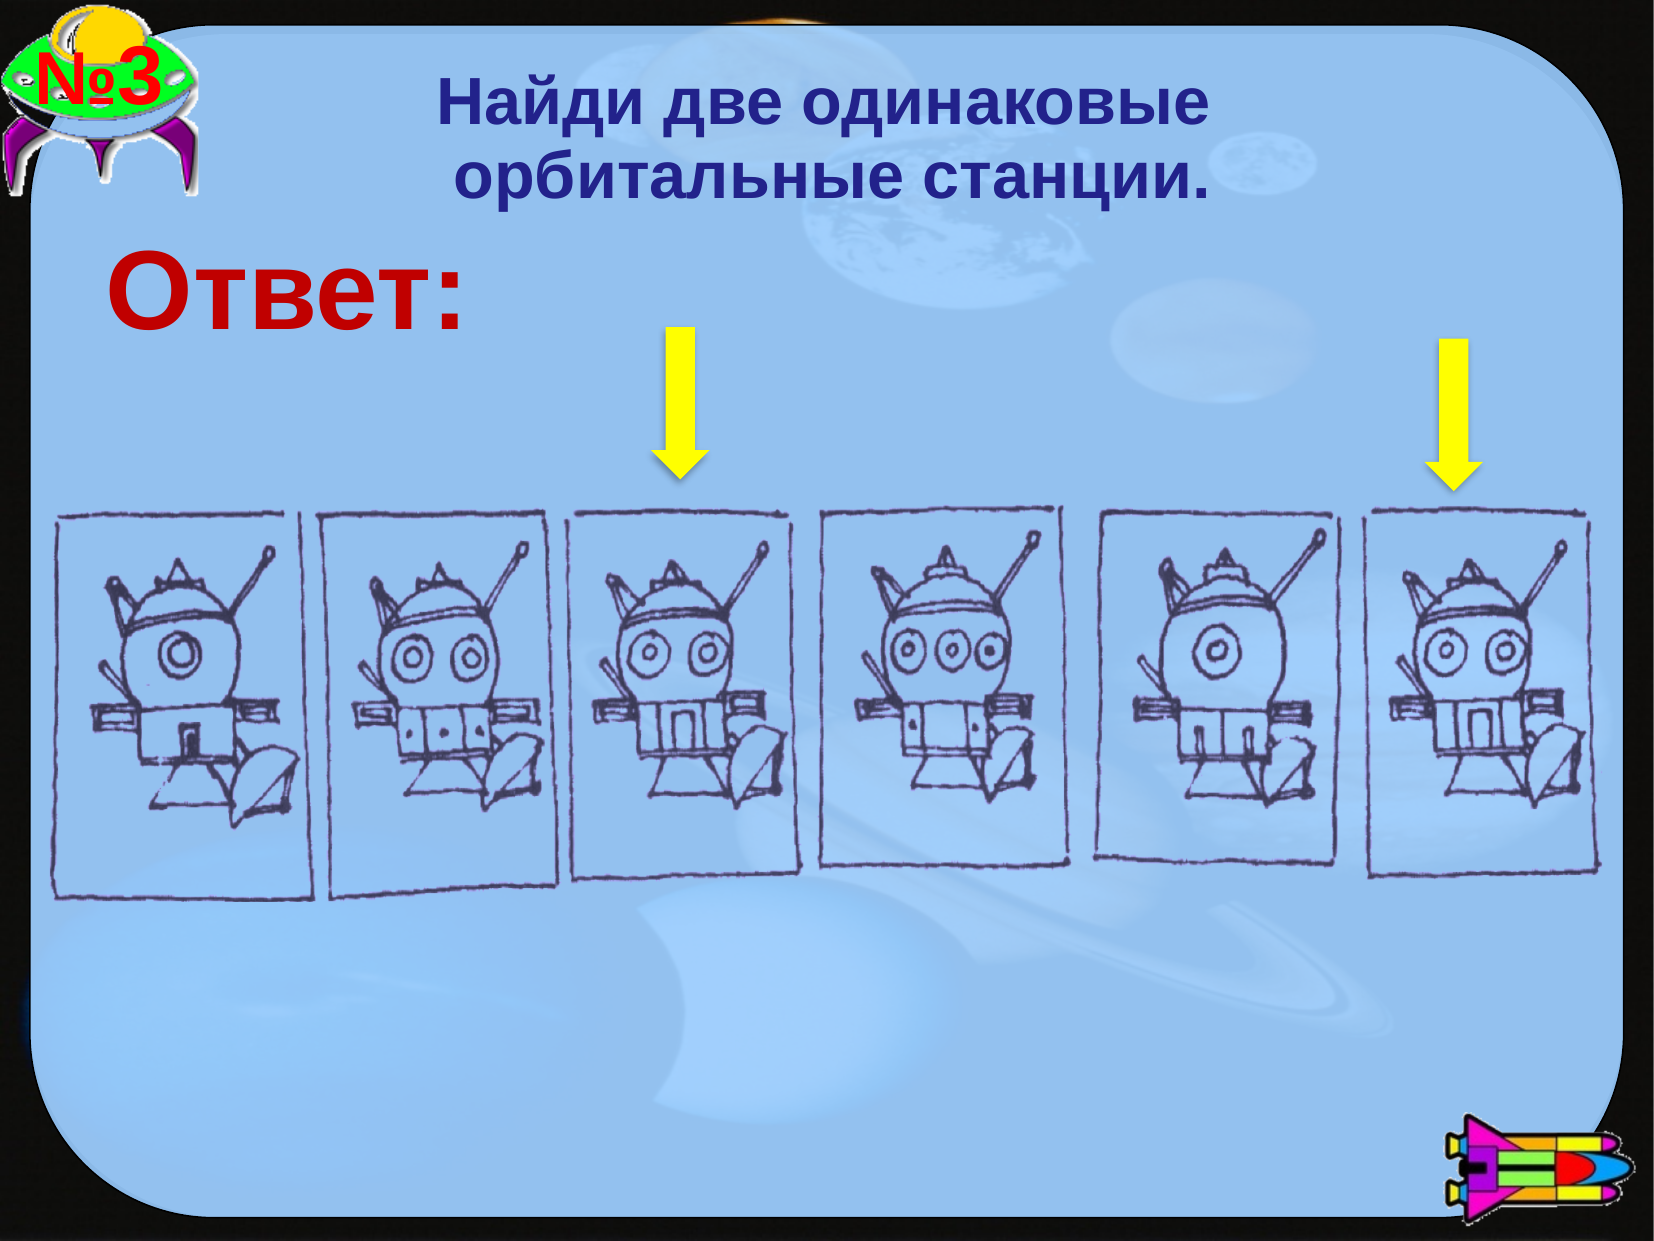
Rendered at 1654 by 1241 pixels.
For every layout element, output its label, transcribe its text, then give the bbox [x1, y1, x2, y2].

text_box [0, 0, 200, 198]
text_box Найди две одинаковые орбитальные станции. [1043, 57, 1413, 221]
text_box [1424, 338, 1483, 492]
text_box [29, 24, 608, 1218]
text_box Найди две одинаковые орбитальные станции. [252, 57, 608, 221]
text_box Ответ: [90, 221, 485, 363]
text_box [1043, 24, 1624, 1218]
picture [0, 0, 1654, 1241]
